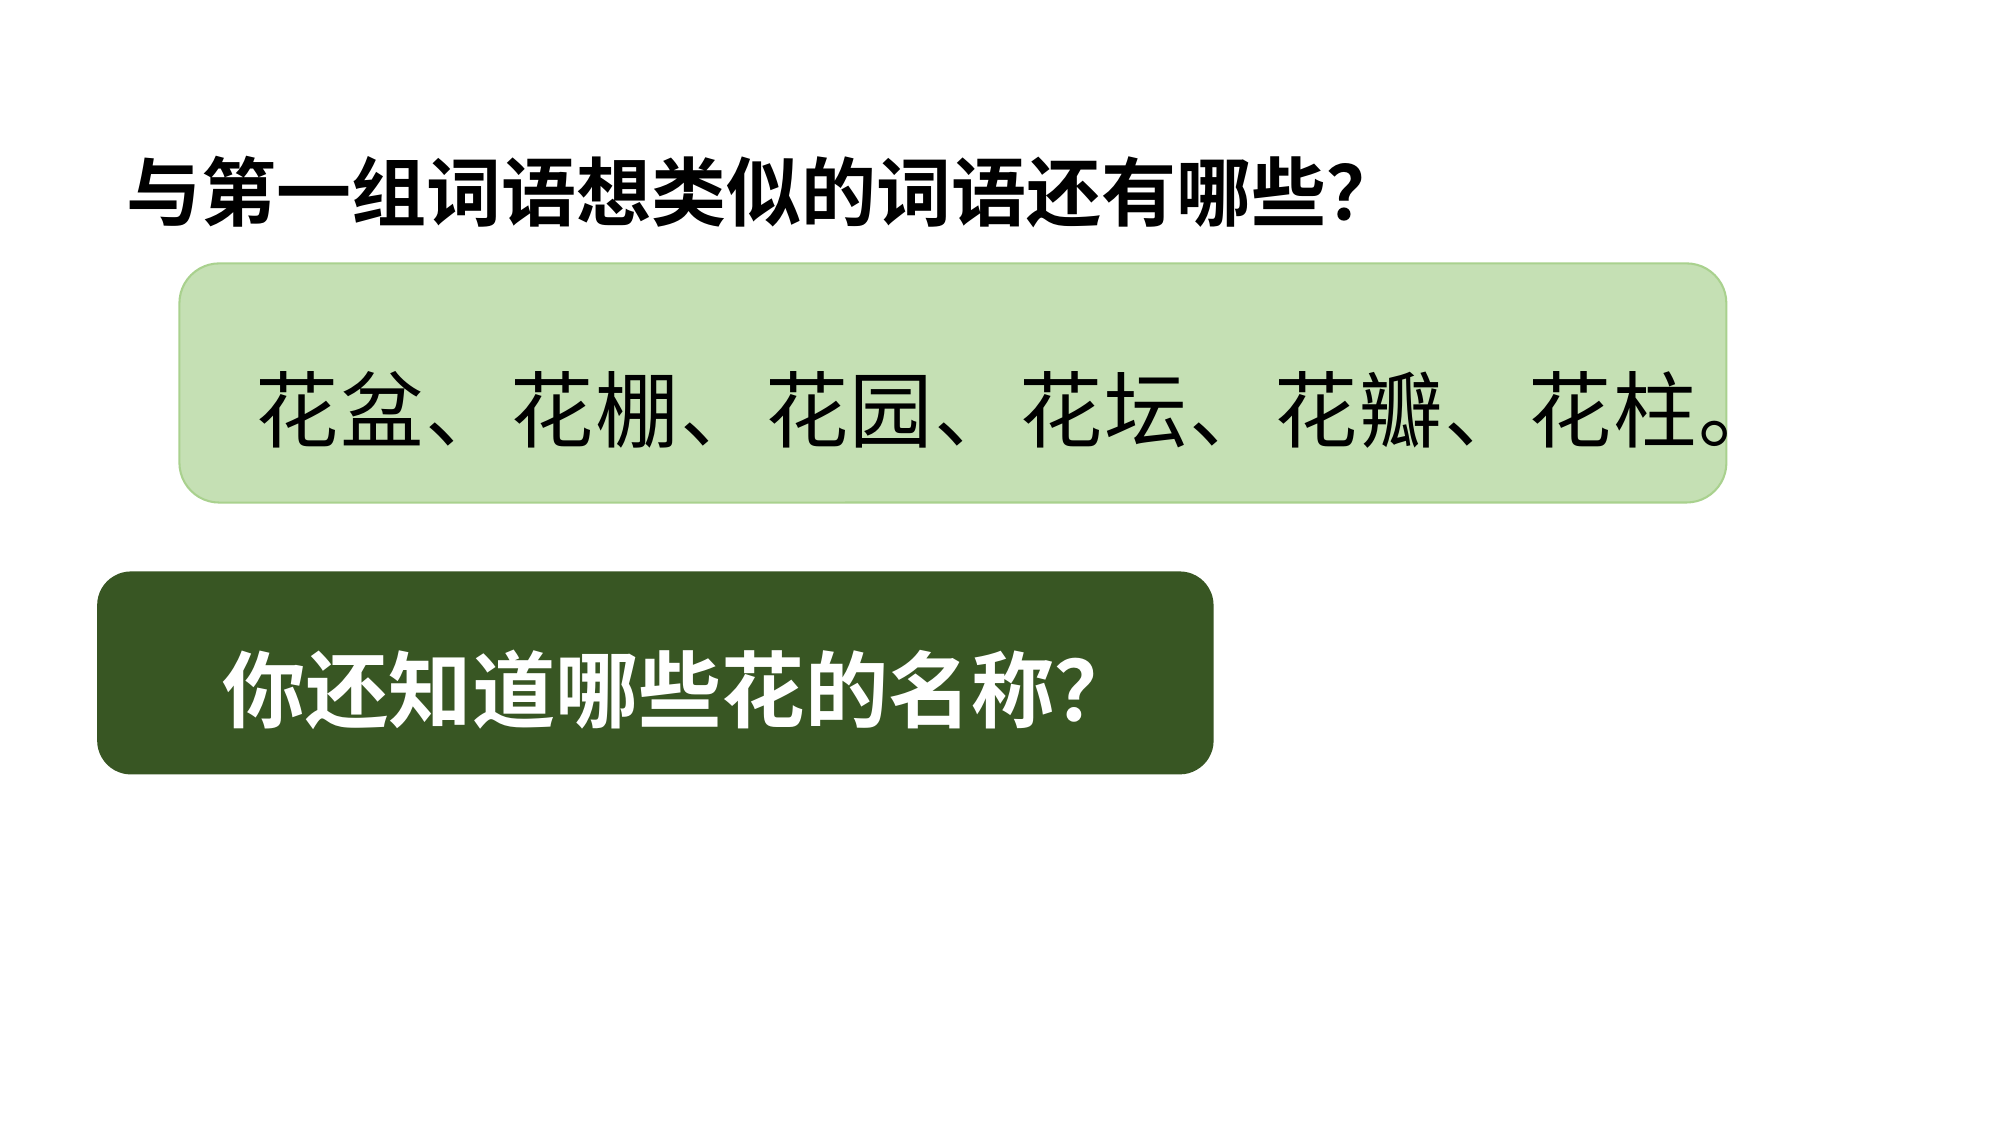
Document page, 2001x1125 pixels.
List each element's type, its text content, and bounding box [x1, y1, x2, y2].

text_box 花盆、花棚、花园、花坛、花瓣、花柱。 [178, 262, 1728, 504]
text_box 与第一组词语想类似的词语还有哪些？ [61, 93, 1664, 243]
text_box 你还知道哪些花的名称？ [96, 570, 1215, 776]
